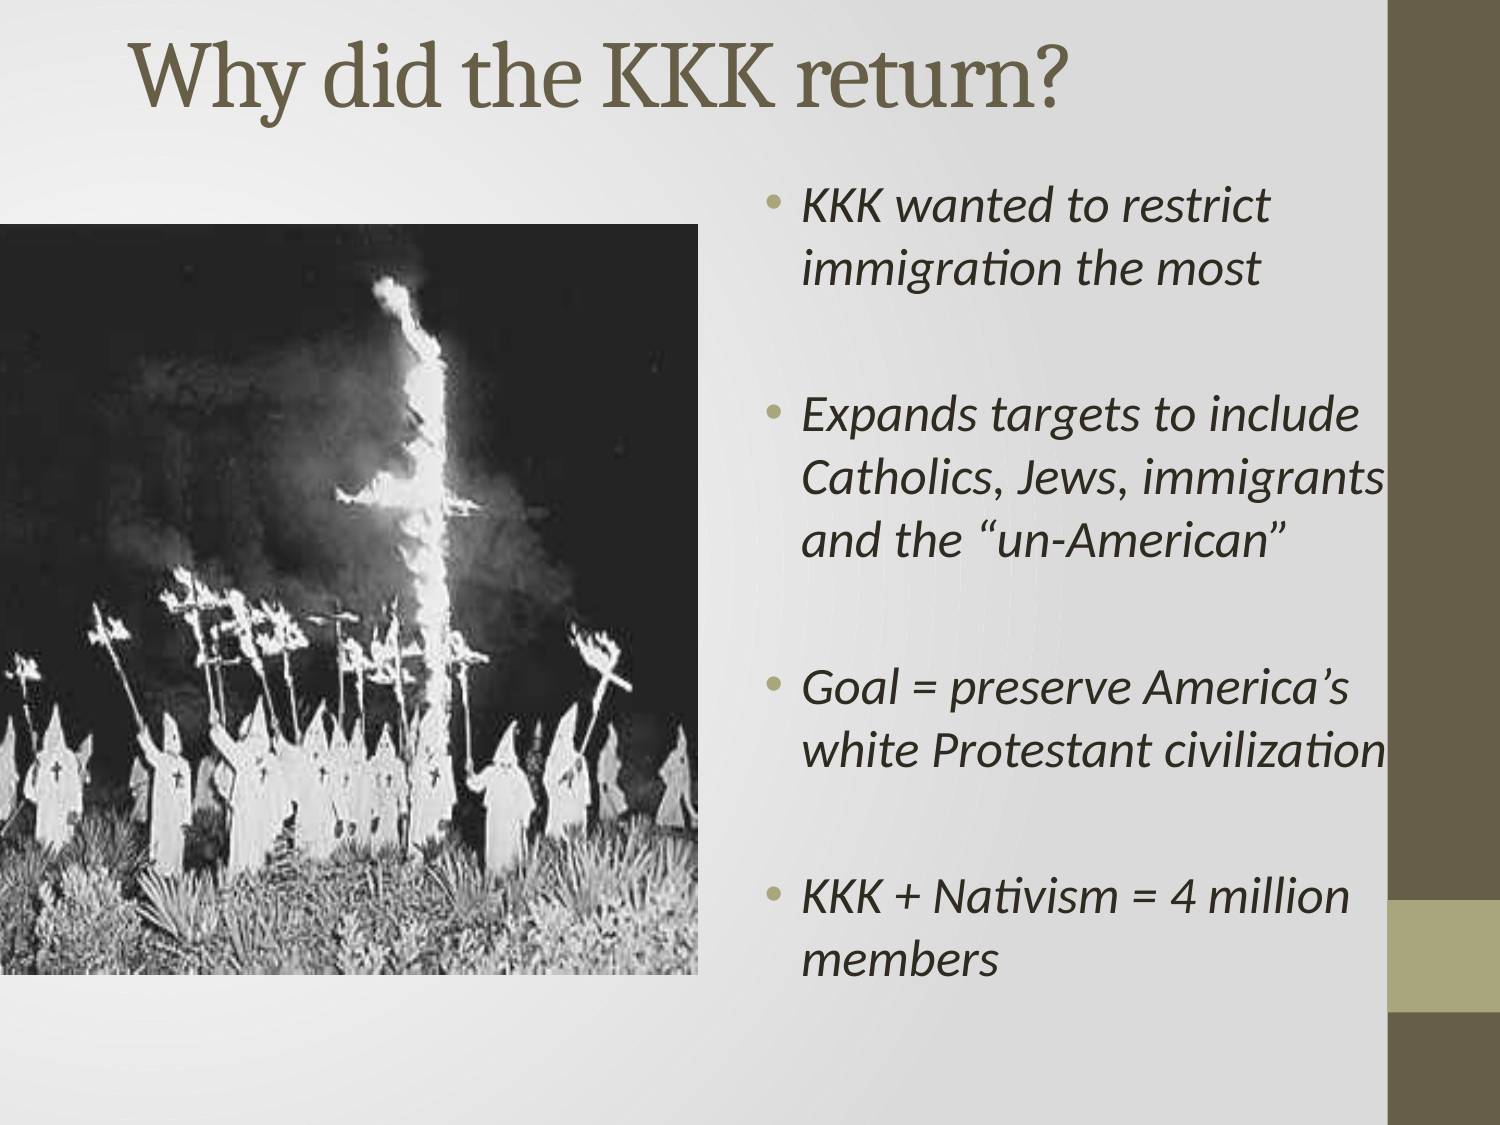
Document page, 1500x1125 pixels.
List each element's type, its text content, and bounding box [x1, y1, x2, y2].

title Why did the KKK return? [112, 0, 1363, 163]
list KKK wanted to restrict immigration the most Expands targets to include Catholics, Jews, immigrants and the “un-American” Goal = preserve America’s white Protestant civilization KKK + Nativism = 4 million members [731, 162, 1407, 1113]
picture [0, 224, 699, 976]
